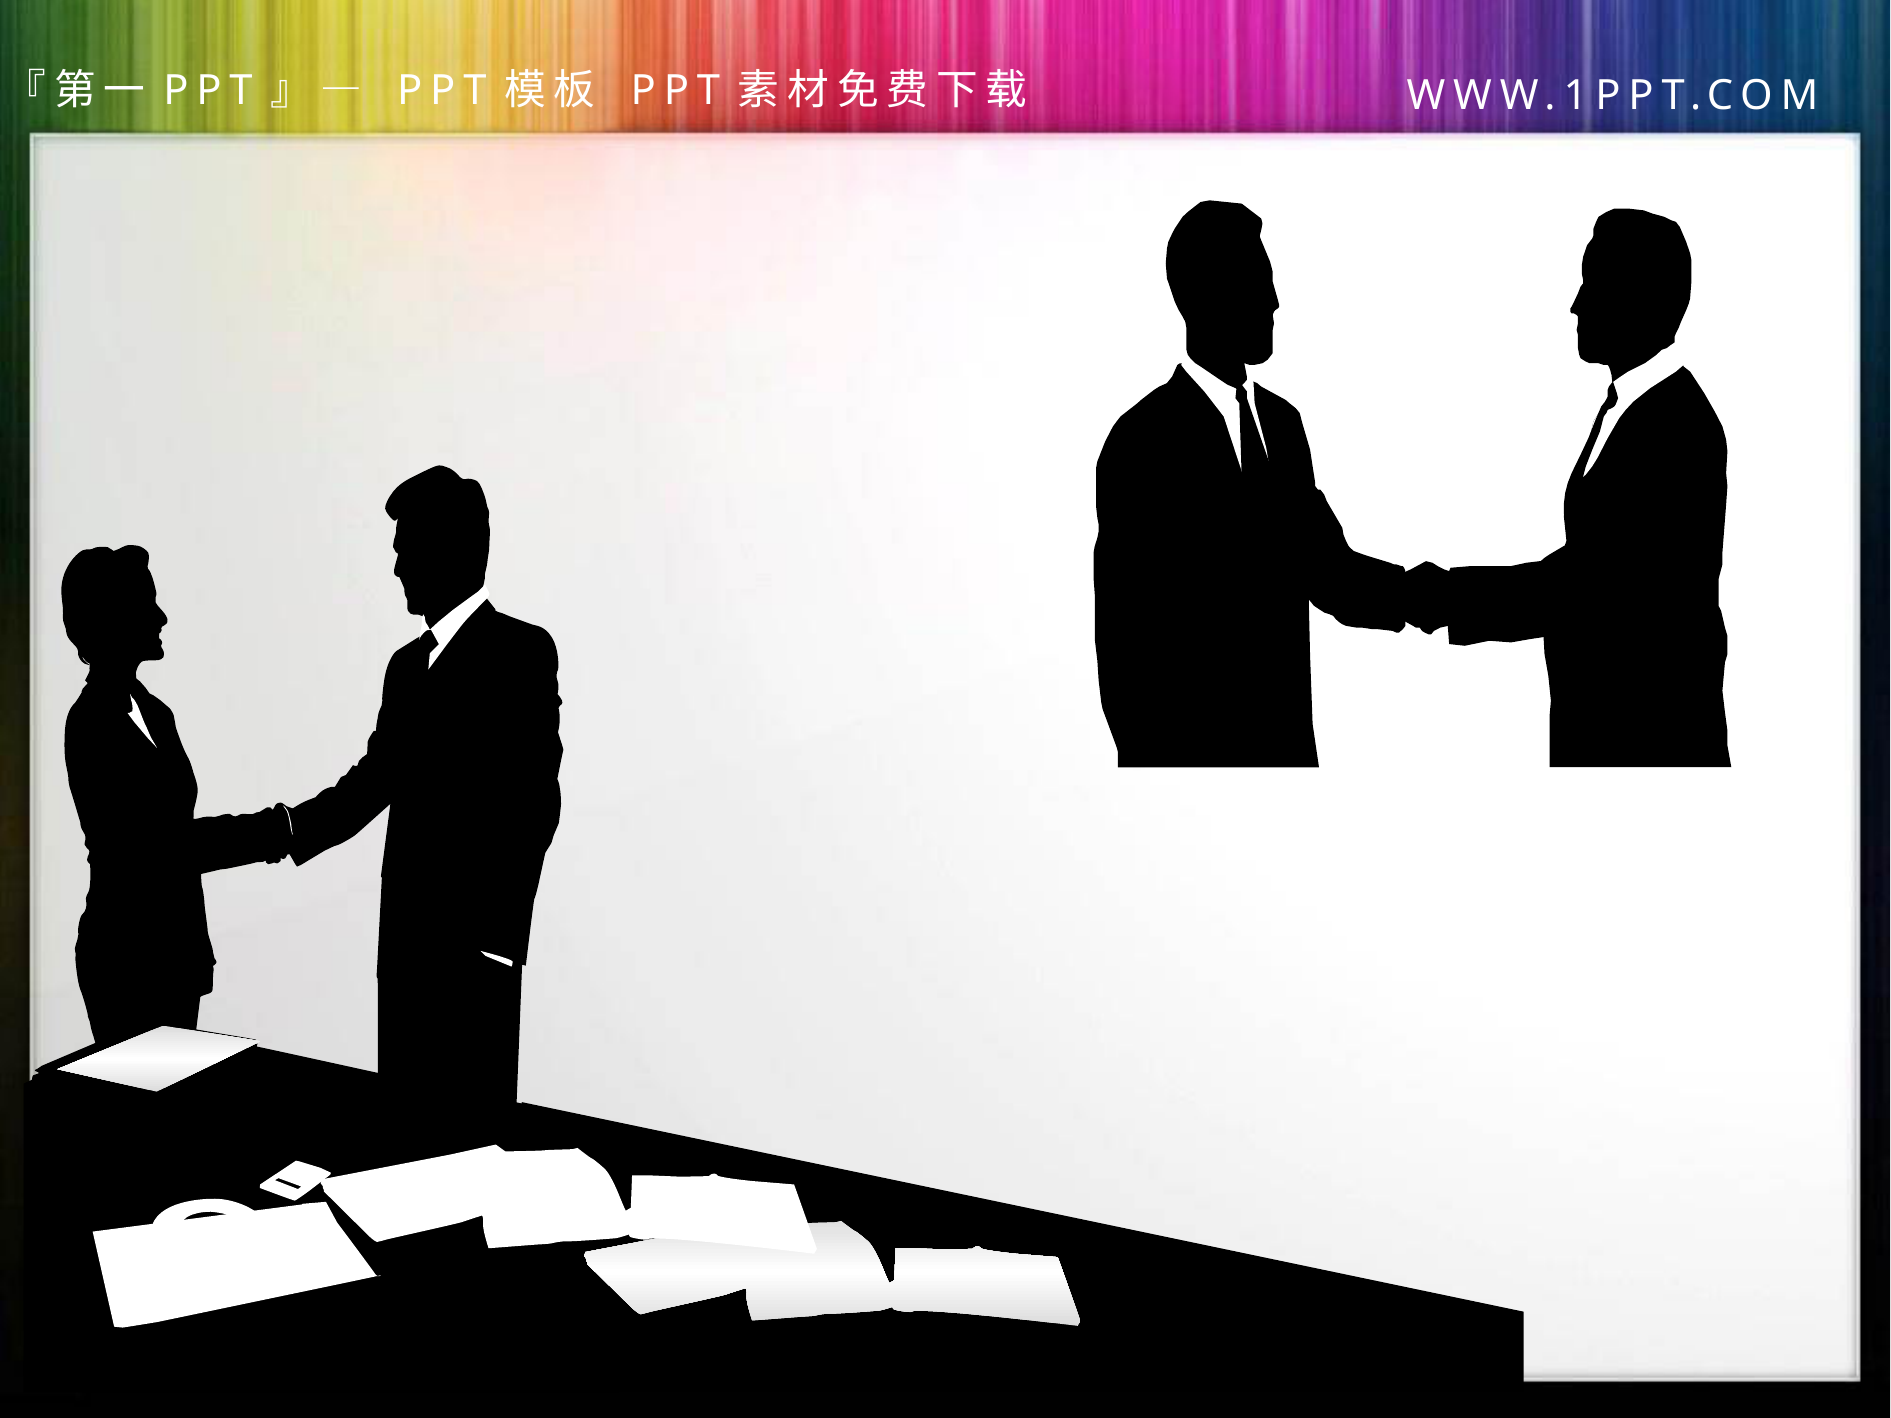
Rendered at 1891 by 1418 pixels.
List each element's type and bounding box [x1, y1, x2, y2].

picture [0, 0, 1891, 1418]
text_box [23, 463, 1524, 1393]
text_box [1093, 200, 1732, 768]
